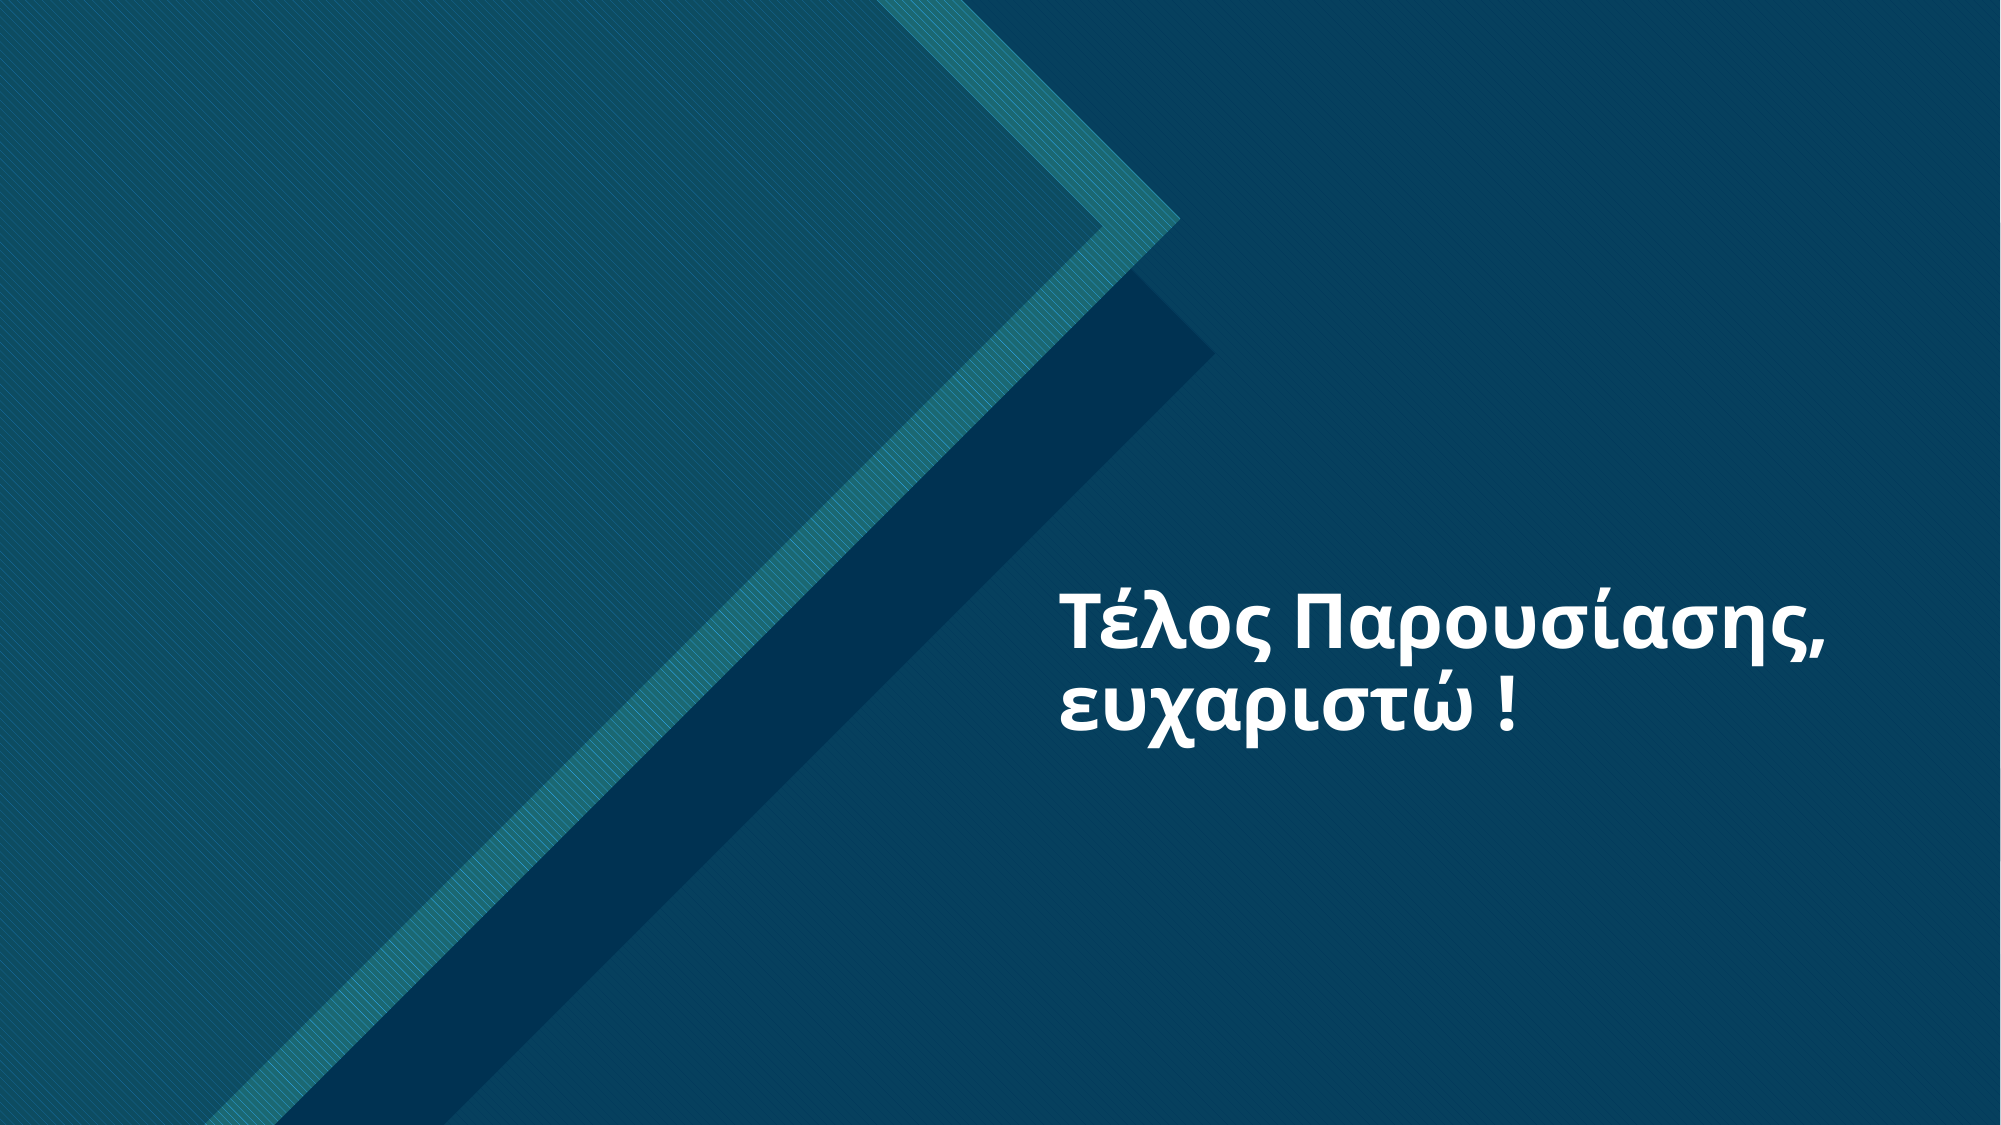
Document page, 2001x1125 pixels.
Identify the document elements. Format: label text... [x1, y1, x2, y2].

title Τέλος Παρουσίασης, ευχαριστώ ! [1043, 562, 1855, 767]
